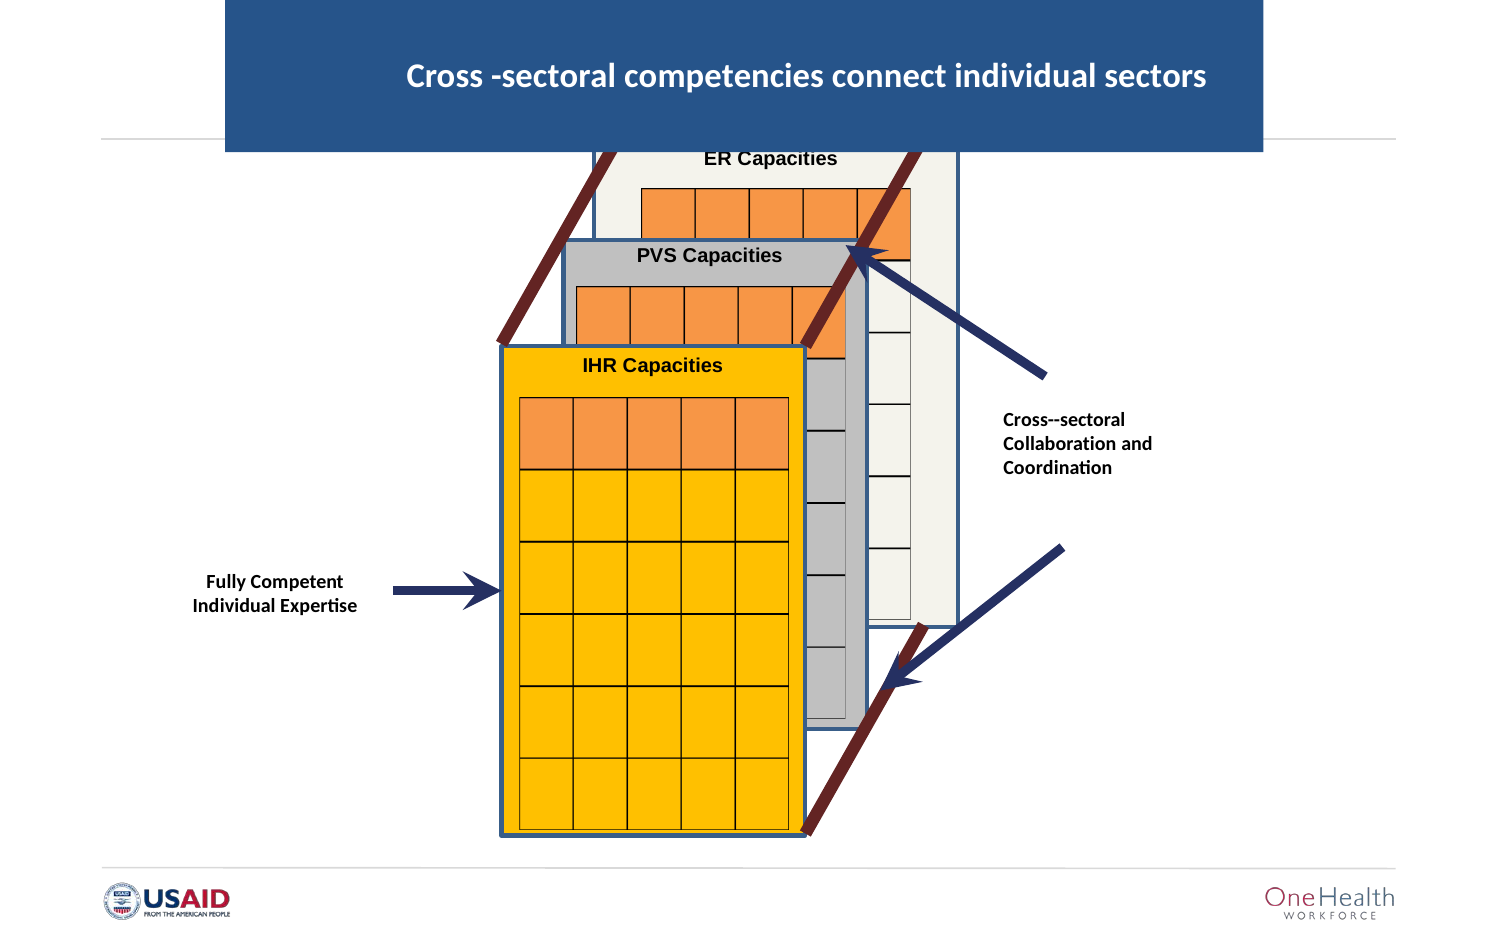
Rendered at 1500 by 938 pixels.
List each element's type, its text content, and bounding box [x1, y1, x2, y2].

picture [85, 870, 248, 934]
text_box [576, 286, 838, 345]
text_box [462, 571, 502, 611]
text_box Cross--sectoral Collaboration and Coordination [1001, 406, 1156, 480]
text_box Fully Competent Individual Expertise [190, 568, 361, 617]
text_box IHR Capacities [580, 352, 727, 377]
text_box [519, 397, 789, 830]
text_box [501, 345, 806, 836]
text_box [563, 239, 865, 345]
text_box ER Capacities [702, 153, 841, 170]
text_box [845, 245, 889, 283]
text_box [880, 651, 923, 691]
text_box [862, 239, 868, 247]
text_box PVS Capacities [635, 242, 787, 267]
title Cross -sectoral competencies connect individual sectors [225, 0, 1264, 153]
picture [1253, 874, 1406, 931]
text_box [806, 286, 846, 719]
text_box [867, 188, 911, 287]
text_box [868, 261, 911, 621]
text_box [641, 188, 894, 239]
text_box [806, 262, 868, 730]
